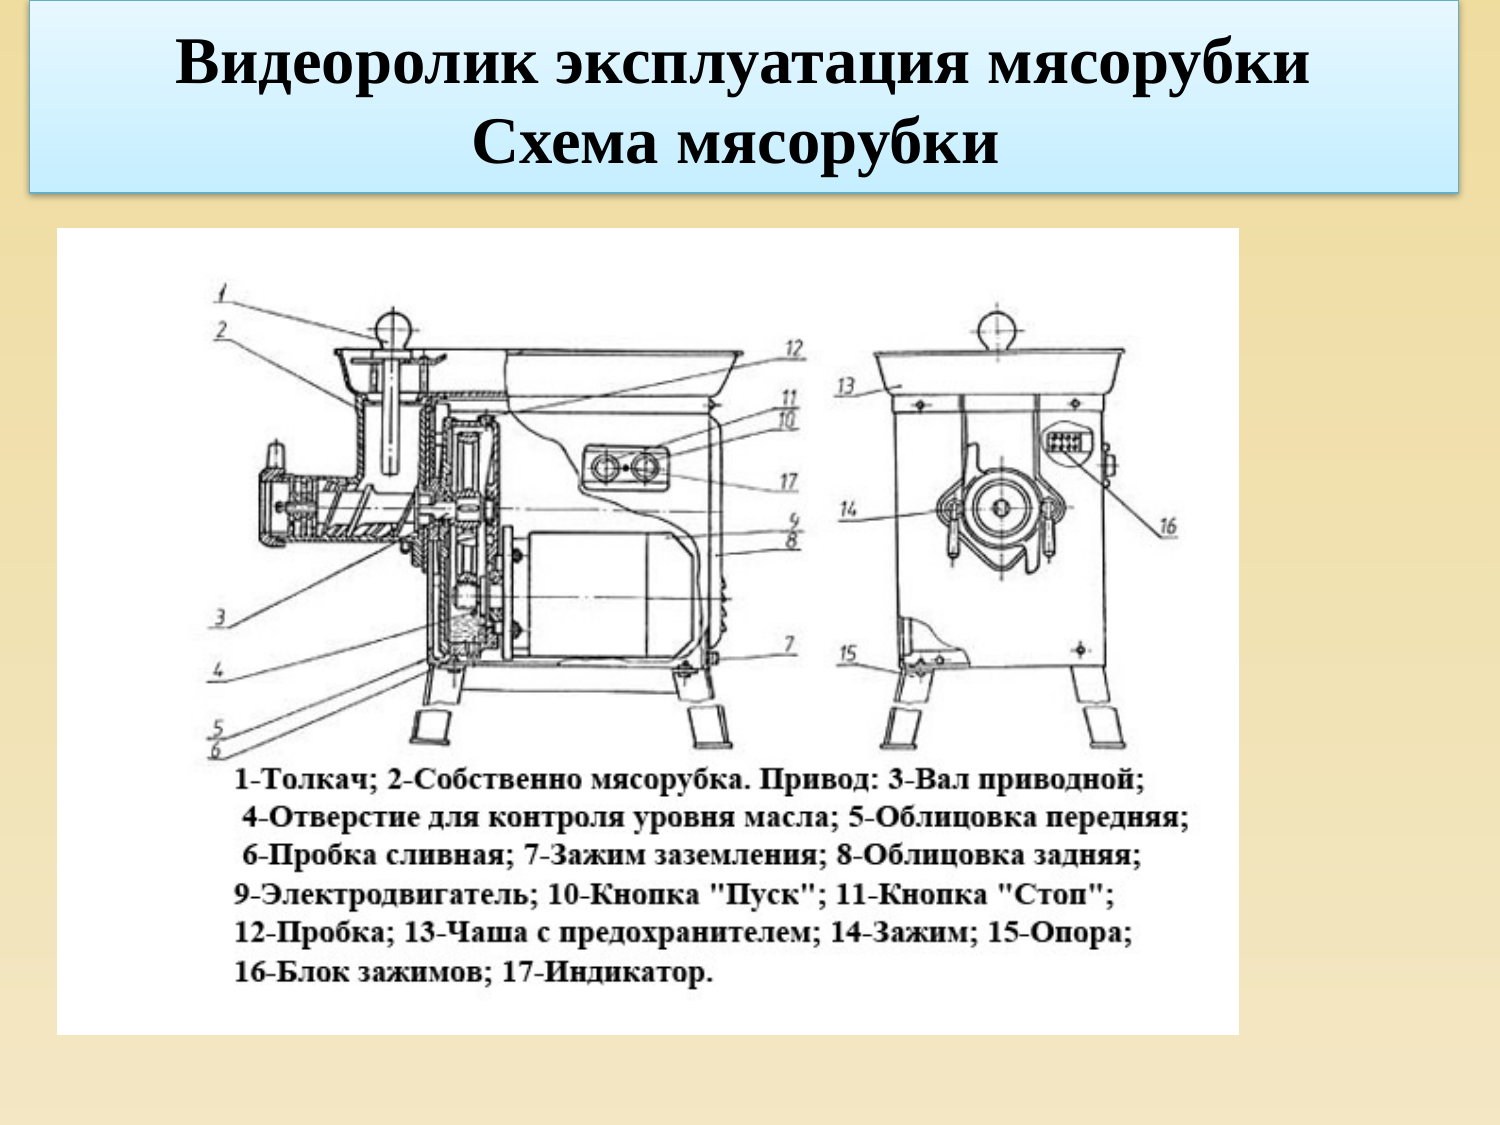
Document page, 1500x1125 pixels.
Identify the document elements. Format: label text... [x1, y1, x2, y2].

text_box [1244, 46, 1495, 406]
text_box Видеоролик эксплуатация мясорубки Схема мясорубки [29, 0, 1459, 194]
picture [57, 228, 1240, 1036]
text_box [76, 135, 1483, 250]
